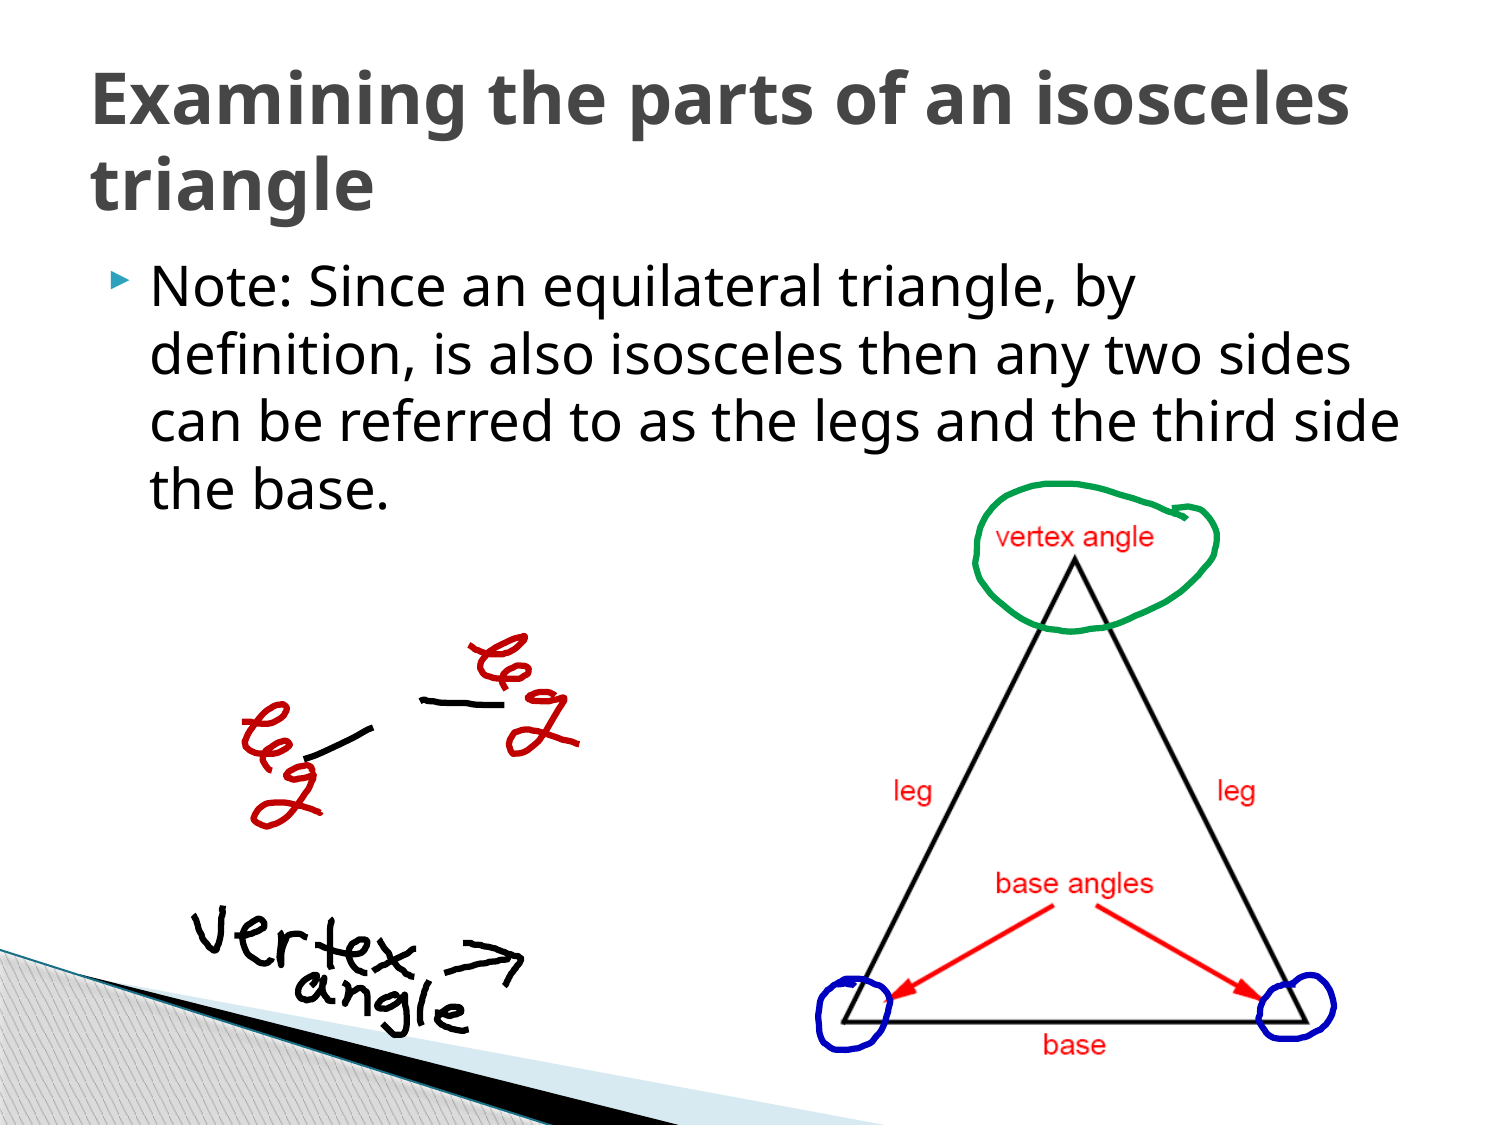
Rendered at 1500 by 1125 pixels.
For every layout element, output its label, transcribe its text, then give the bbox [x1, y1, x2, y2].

text_box [303, 726, 374, 760]
title Examining the parts of an isosceles triangle [75, 45, 1425, 233]
text_box [392, 959, 415, 978]
text_box [1326, 982, 1335, 1026]
text_box [329, 918, 333, 948]
text_box [468, 635, 530, 691]
text_box [817, 986, 831, 1049]
text_box [444, 962, 483, 974]
text_box [329, 954, 333, 970]
text_box [434, 1006, 469, 1032]
text_box [463, 942, 522, 987]
text_box [342, 981, 369, 1017]
text_box [192, 905, 224, 952]
text_box [378, 938, 396, 960]
text_box [252, 764, 322, 828]
text_box [508, 691, 580, 755]
text_box [234, 918, 273, 965]
picture [837, 499, 1321, 1063]
text_box [372, 947, 417, 972]
text_box [1000, 482, 1138, 499]
text_box [241, 703, 291, 772]
text_box [315, 938, 369, 974]
text_box [376, 993, 408, 1036]
text_box [419, 698, 505, 706]
text_box [419, 980, 431, 1026]
list Note: Since an equilateral triangle, by definition, is also isosceles then any two sides can be referred to as the legs and the third side the base. [75, 243, 1425, 986]
text_box [278, 931, 308, 966]
text_box [297, 974, 336, 1002]
